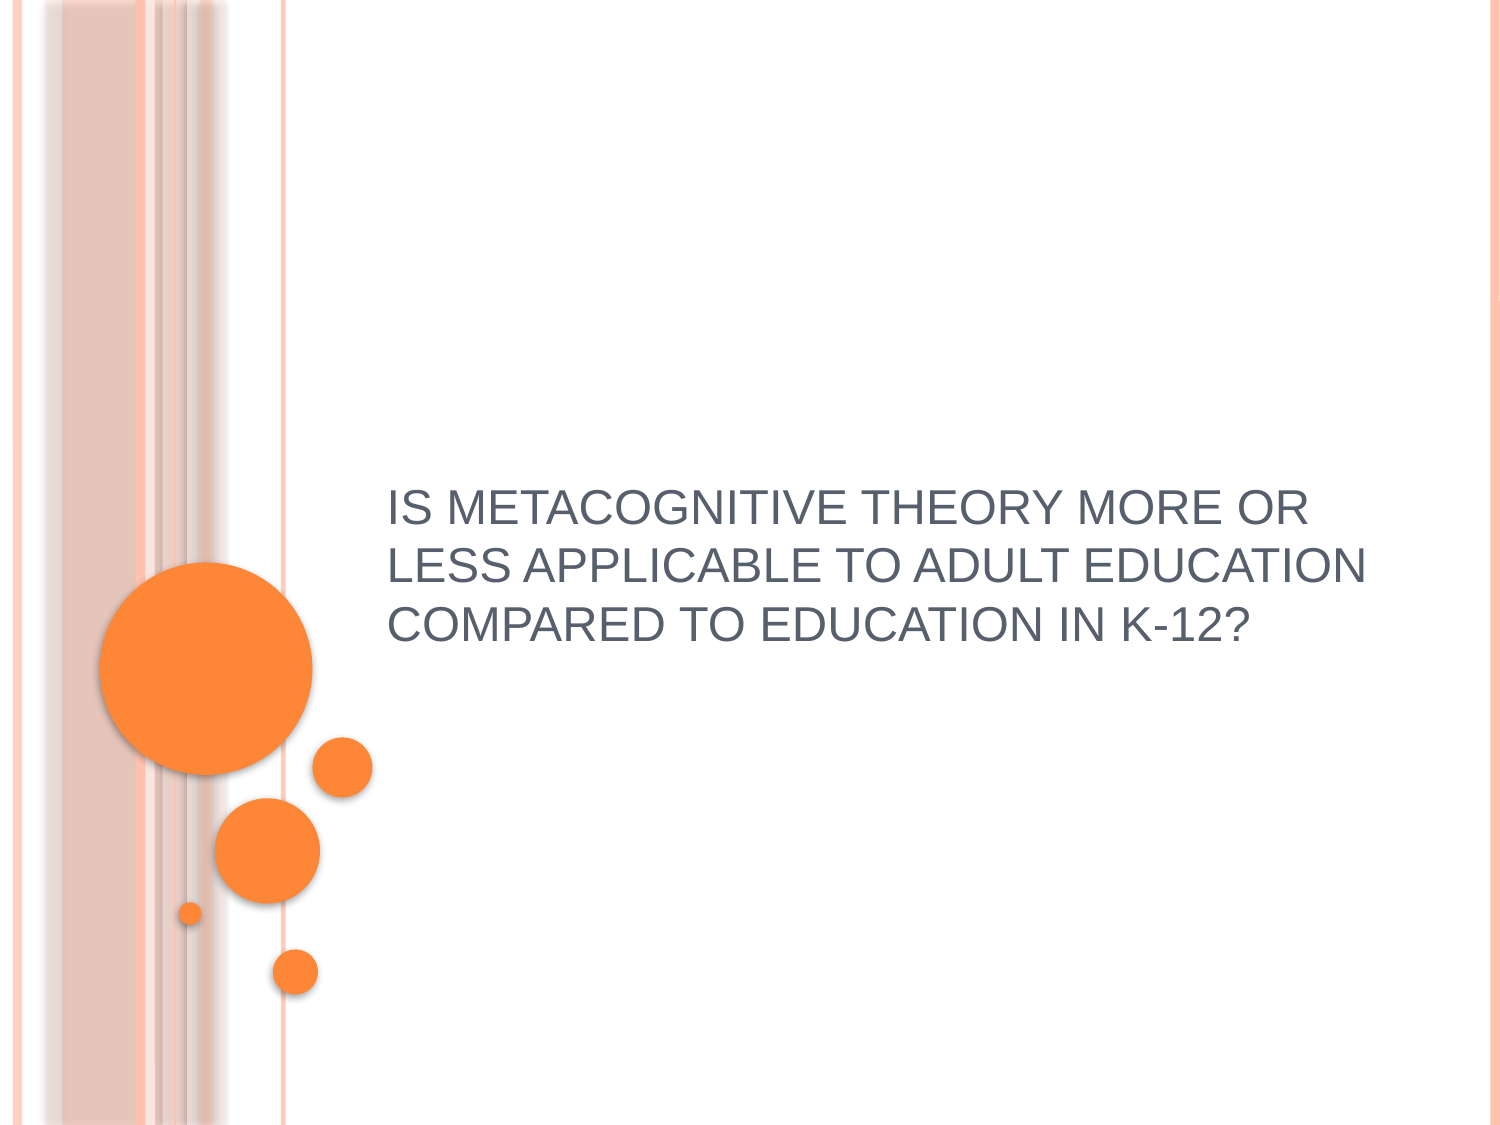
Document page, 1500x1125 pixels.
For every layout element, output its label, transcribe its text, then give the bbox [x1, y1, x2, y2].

text_box [730, 532, 770, 592]
title Is metacognitive theory more or less applicable to adult education compared to education in k-12? [371, 407, 1385, 718]
